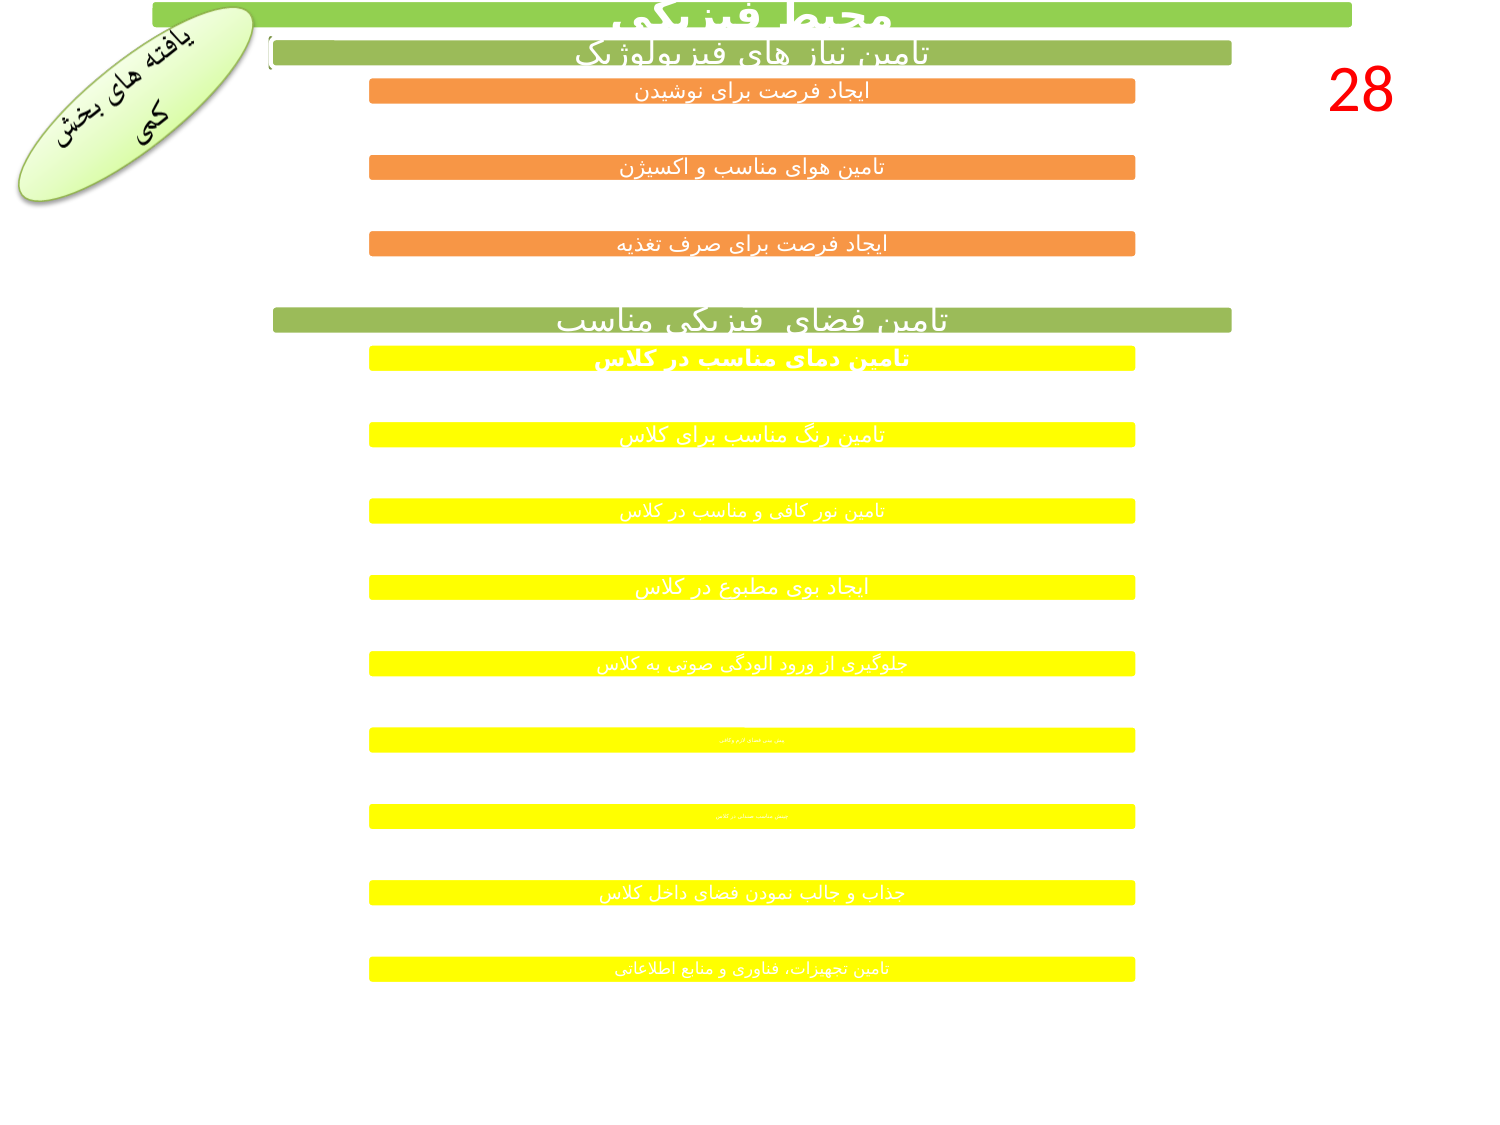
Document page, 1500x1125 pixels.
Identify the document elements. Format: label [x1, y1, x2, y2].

list [0, 0, 1500, 1061]
picture [0, 0, 262, 213]
